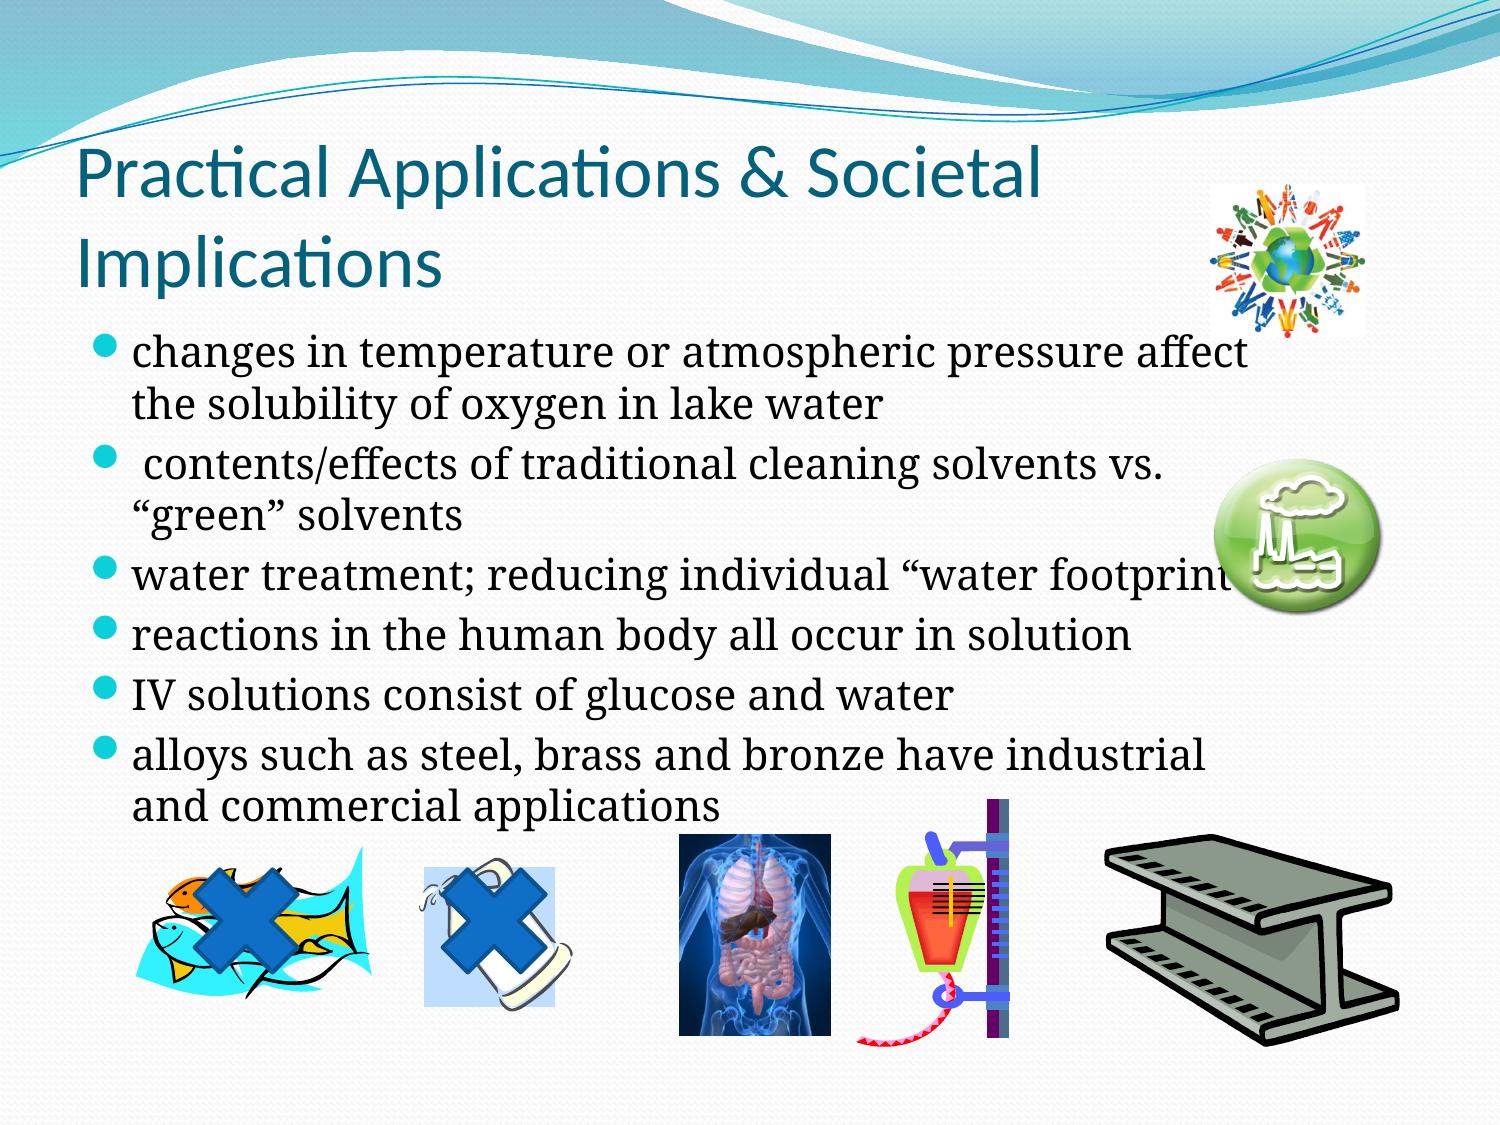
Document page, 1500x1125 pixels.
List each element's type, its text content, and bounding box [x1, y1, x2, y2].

picture [1210, 184, 1365, 339]
picture [1210, 455, 1389, 621]
picture [1104, 833, 1400, 1047]
picture [135, 845, 373, 1000]
title Practical Applications & Societal Implications [75, 115, 1425, 303]
list changes in temperature or atmospheric pressure affect the solubility of oxygen in lake water contents/effects of traditional cleaning solvents vs. “green” solvents water treatment; reducing individual “water footprint” reactions in the human body all occur in solution IV solutions consist of glucose and water alloys such as steel, brass and bronze have industrial and commercial applications [75, 317, 1270, 858]
picture [678, 833, 831, 1037]
picture [855, 798, 1010, 1047]
picture [418, 857, 573, 1012]
